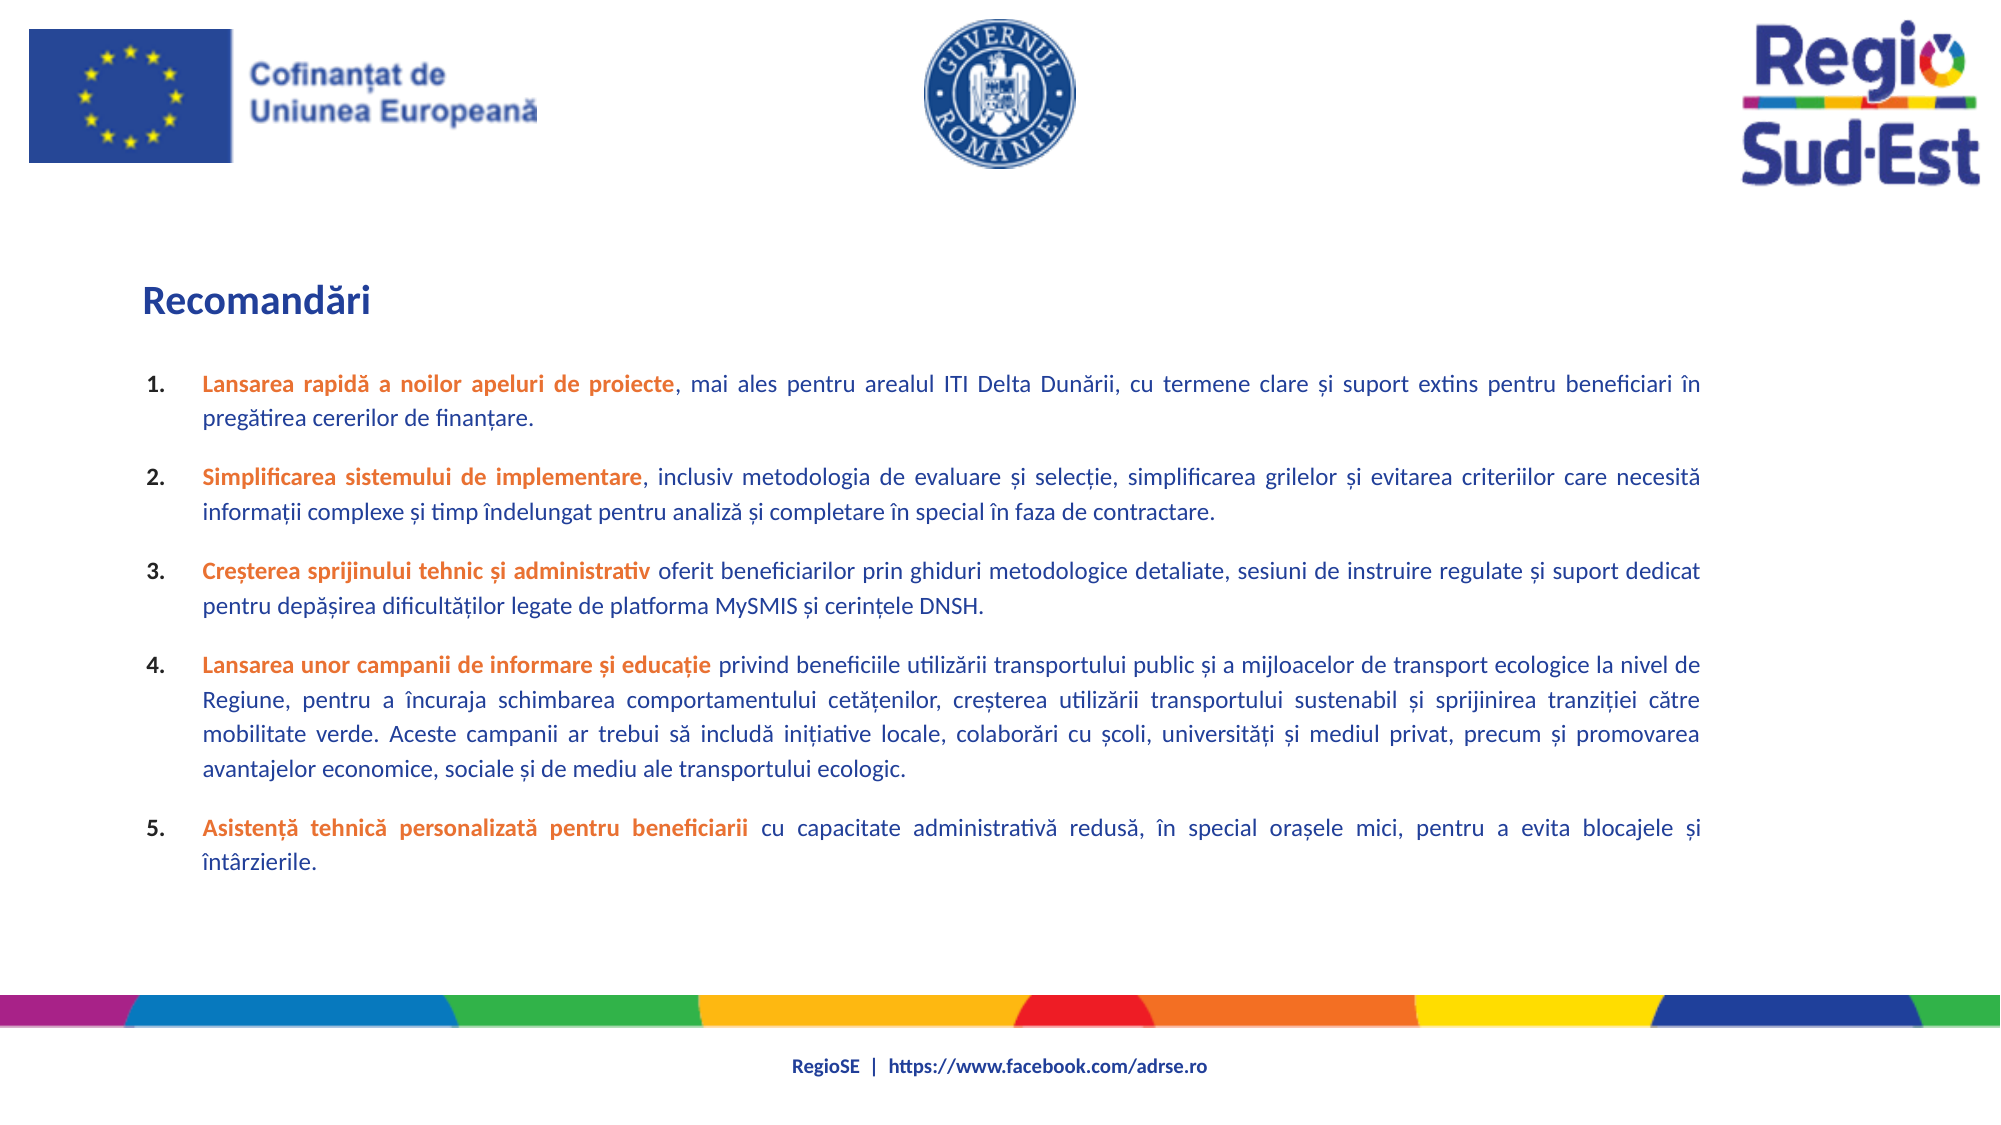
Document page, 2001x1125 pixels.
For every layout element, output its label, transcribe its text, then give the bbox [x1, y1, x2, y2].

picture [1710, 0, 2000, 276]
text_box RegioSE | https://www.facebook.com/adrse.ro [776, 1029, 1223, 1085]
text_box Lansarea rapidă a noilor apeluri de proiecte, mai ales pentru arealul ITI Delta Dunării, cu termene clare și suport extins pentru beneficiari în pregătirea cererilor de finanțare. Simplificarea sistemului de implementare, inclusiv metodologia de evaluare și selecție, simplificarea grilelor și evitarea criteriilor care necesită informații complexe și timp îndelungat pentru analiză și completare în special în faza de contractare. Creșterea sprijinului tehnic și administrativ oferit beneficiarilor prin ghiduri metodologice detaliate, sesiuni de instruire regulate și suport dedicat pentru depășirea dificultăților legate de platforma MySMIS și cerințele DNSH. Lansarea unor campanii de informare și educație privind beneficiile utilizării transportului public și a mijloacelor de transport ecologice la nivel de Regiune, pentru a încuraja schimbarea comportamentului cetățenilor, creșterea utilizării transportului sustenabil și sprijinirea tranziției către mobilitate verde. Aceste campanii ar trebui să includă inițiative locale, colaborări cu școli, universități și mediul privat, precum și promovarea avantajelor economice, sociale și de mediu ale transportului ecologic. Asistență tehnică personalizată pentru beneficiarii cu capacitate administrativă redusă, în special orașele mici, pentru a evita blocajele și întârzierile. [131, 355, 1718, 884]
picture [28, 28, 537, 164]
text_box Recomandări [127, 265, 1227, 330]
picture [924, 19, 1076, 170]
picture [0, 995, 2000, 1029]
